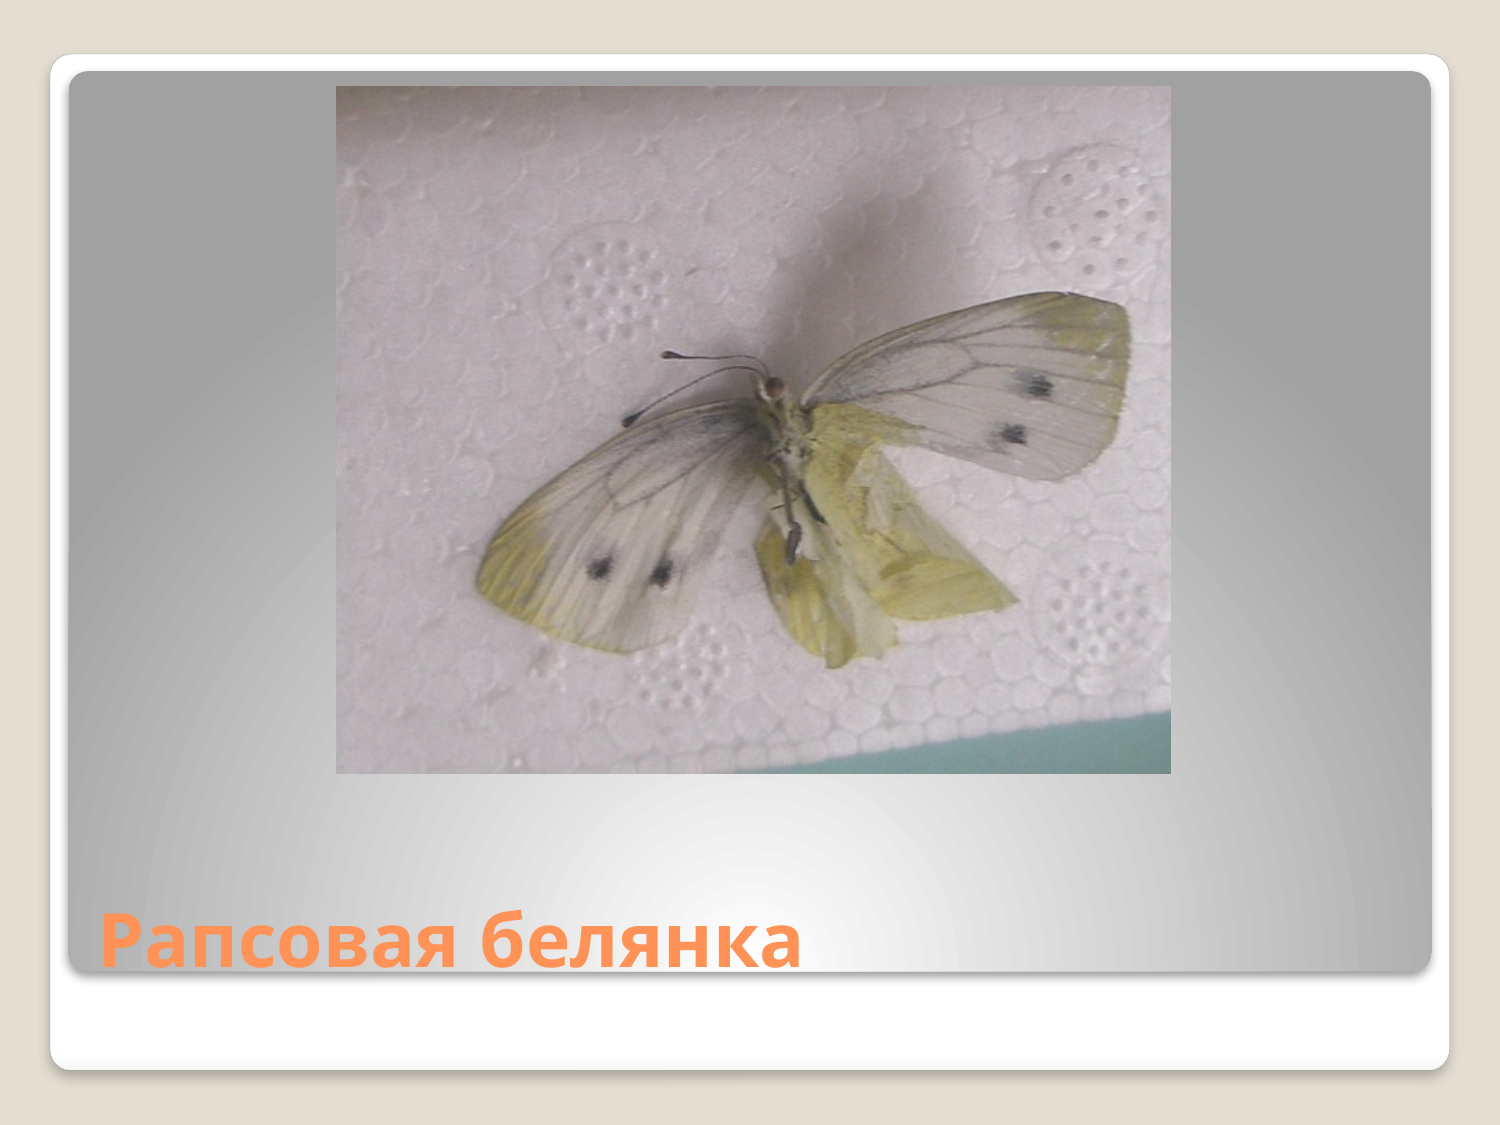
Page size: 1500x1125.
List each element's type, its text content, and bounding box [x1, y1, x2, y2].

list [336, 86, 1172, 775]
title Рапсовая белянка [82, 817, 1425, 990]
